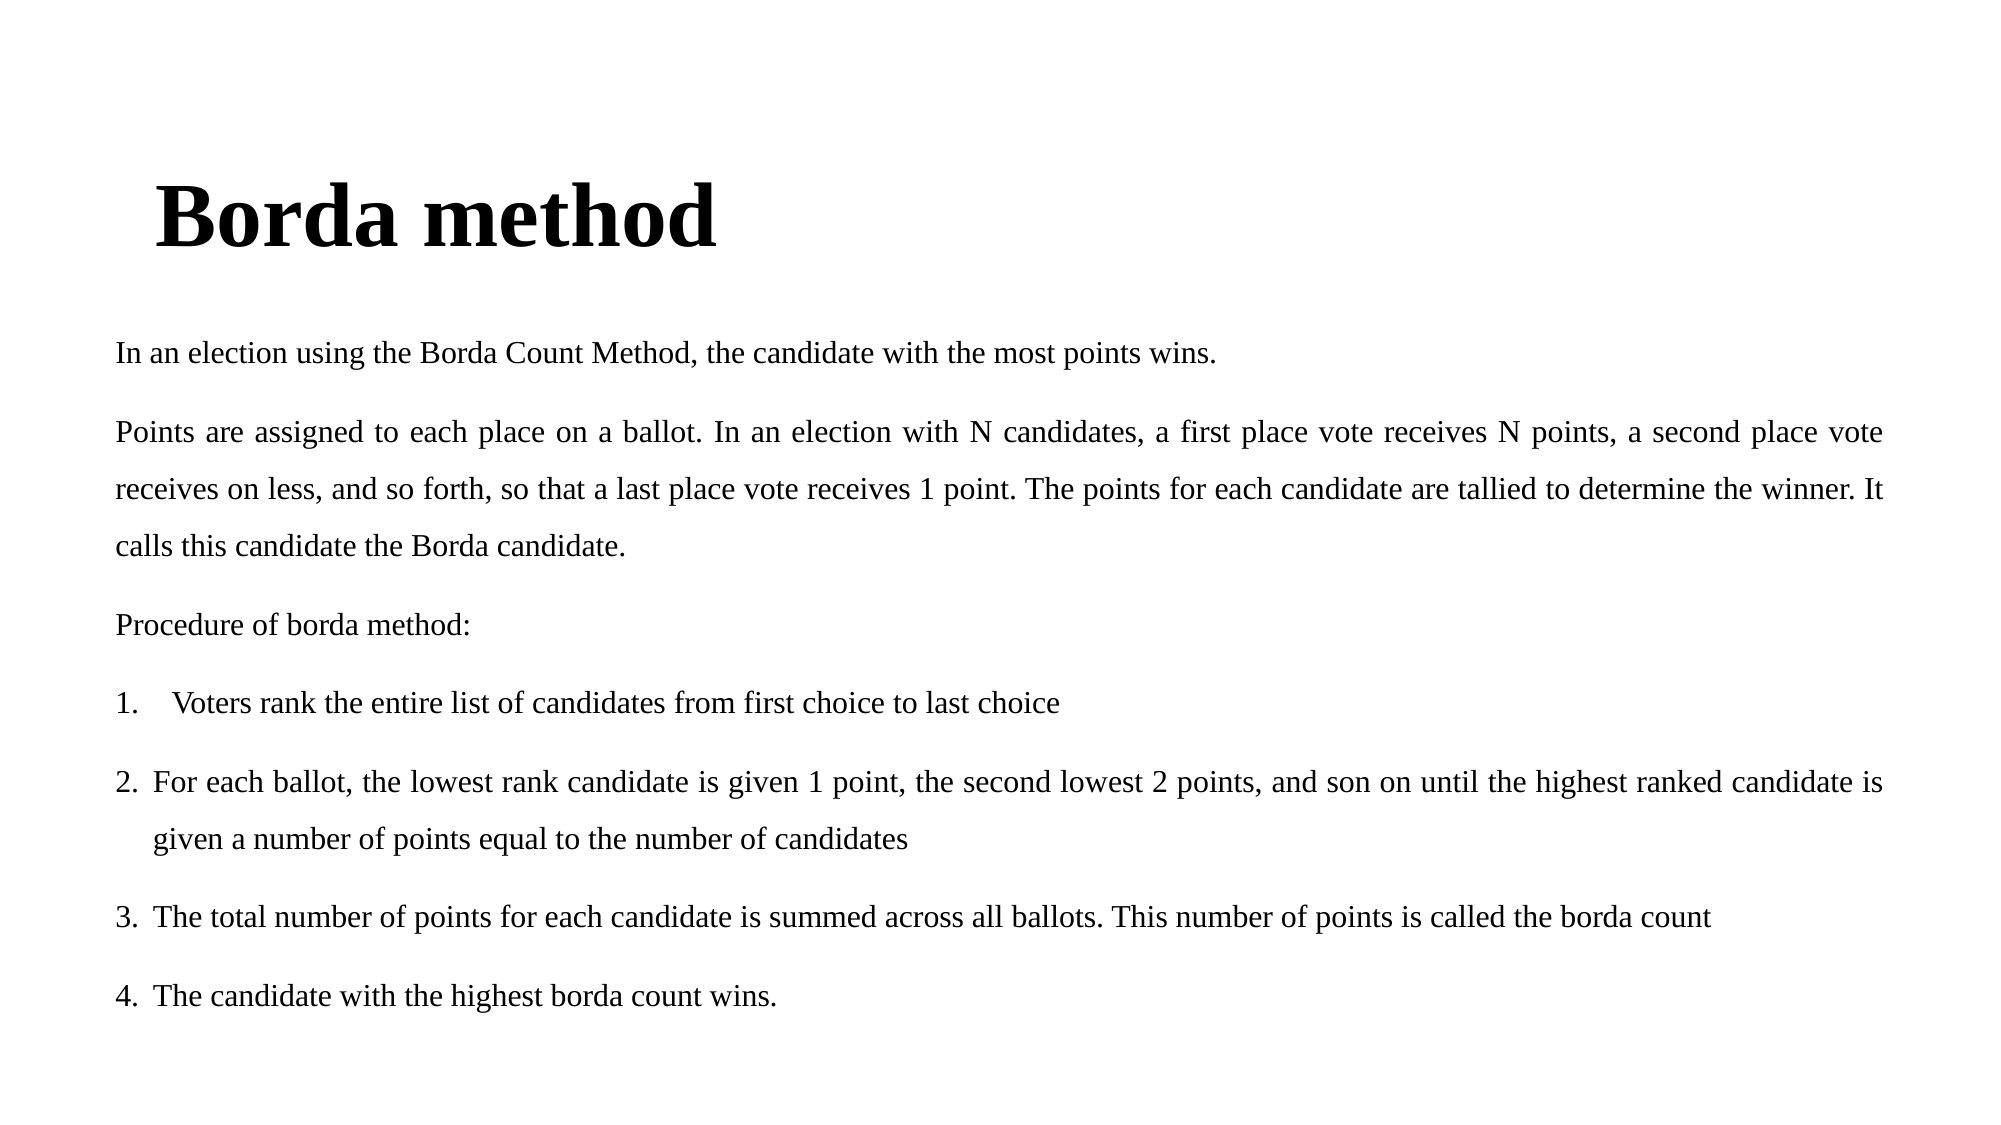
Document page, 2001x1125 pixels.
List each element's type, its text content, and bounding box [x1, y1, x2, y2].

list In an election using the Borda Count Method, the candidate with the most points wins. Points are assigned to each place on a ballot. In an election with N candidates, a first place vote receives N points, a second place vote receives on less, and so forth, so that a last place vote receives 1 point. The points for each candidate are tallied to determine the winner. It calls this candidate the Borda candidate. Procedure of borda method: Voters rank the entire list of candidates from first choice to last choice For each ballot, the lowest rank candidate is given 1 point, the second lowest 2 points, and son on until the highest ranked candidate is given a number of points equal to the number of candidates The total number of points for each candidate is summed across all ballots. This number of points is called the borda count The candidate with the highest borda count wins. [100, 305, 1900, 1027]
title Borda method [140, 149, 1148, 285]
